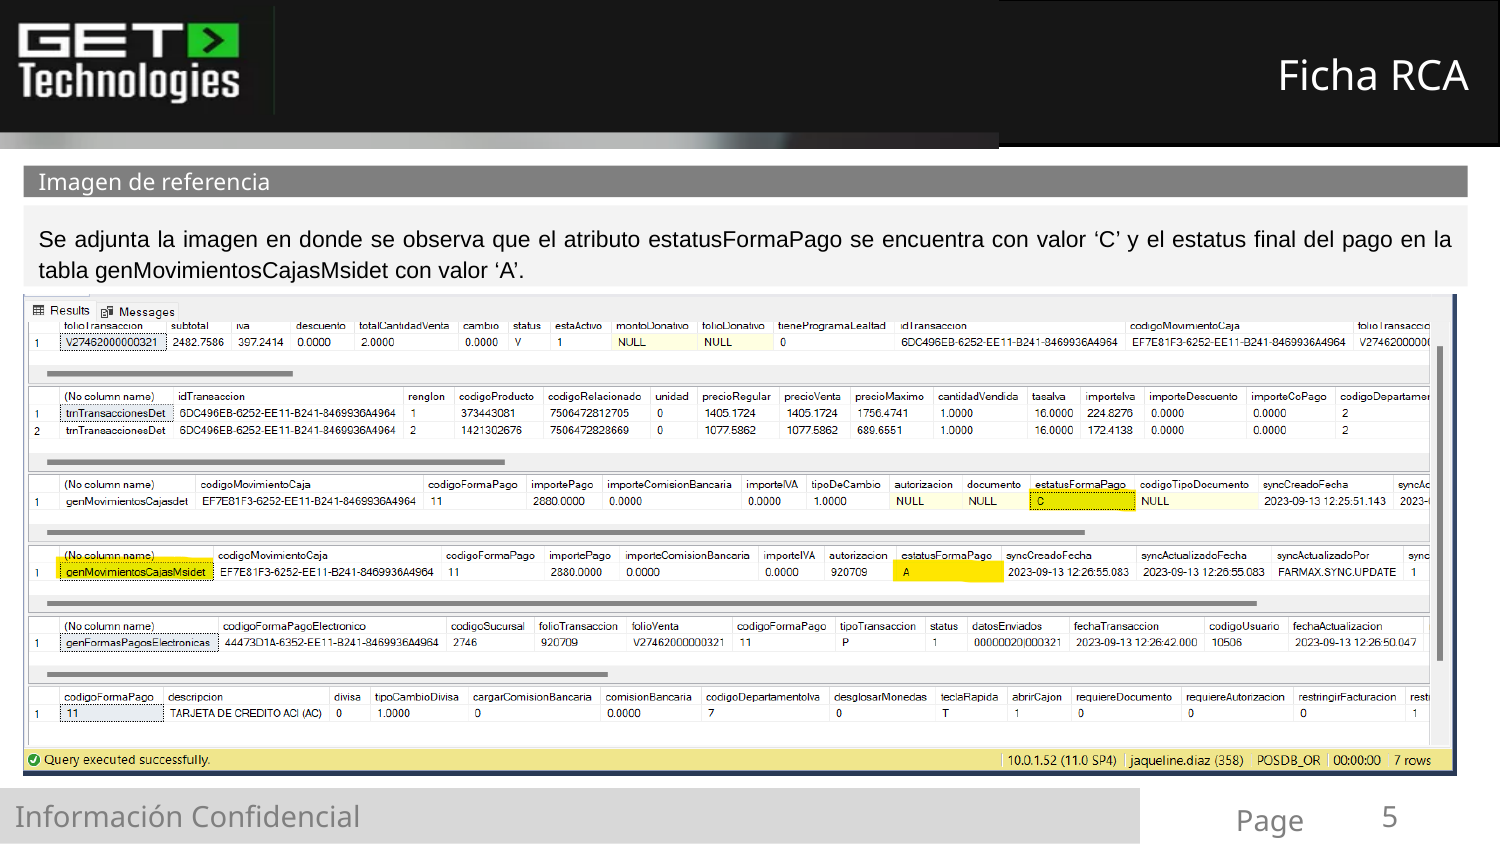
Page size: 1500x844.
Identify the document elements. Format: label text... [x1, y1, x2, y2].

picture [23, 294, 1457, 776]
slide_number 5 [1321, 779, 1459, 844]
text_box Imagen de referencia [23, 165, 1468, 198]
text_box Se adjunta la imagen en donde se observa que el atributo estatusFormaPago se encuentra con valor ‘C’ y el estatus final del pago en la tabla genMovimientosCajasMsidet con valor ‘A’. [23, 205, 1468, 287]
title Ficha RCA [1001, 3, 1496, 144]
picture [0, 0, 999, 149]
